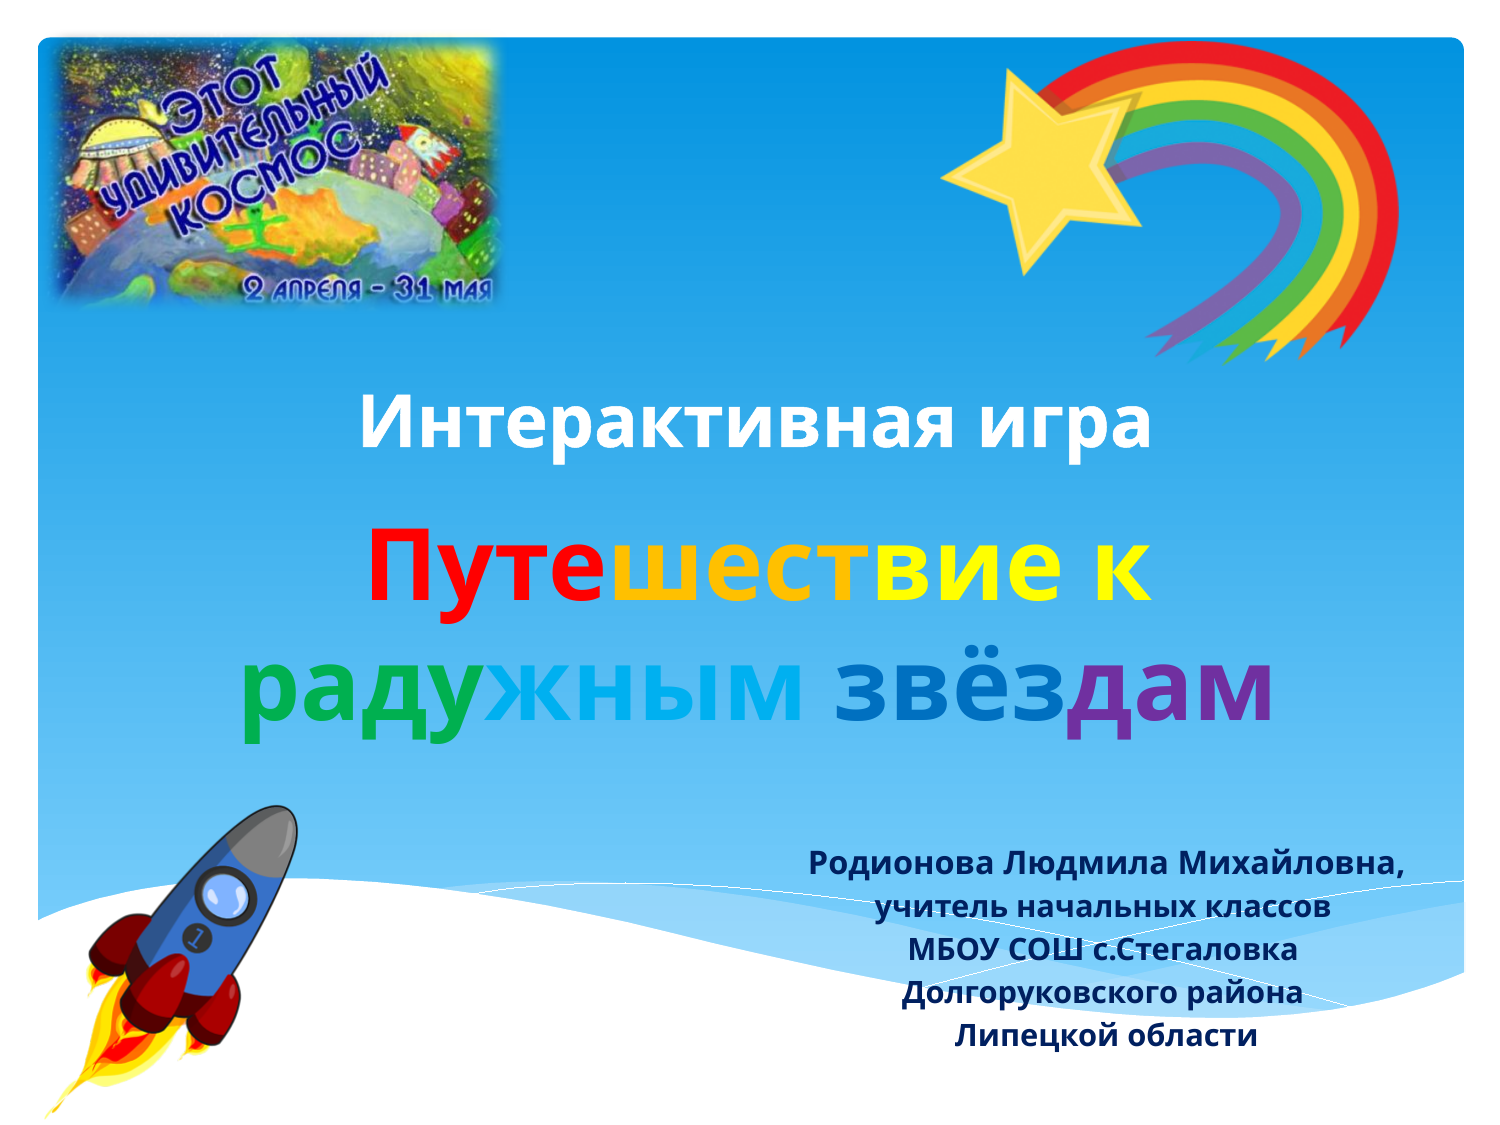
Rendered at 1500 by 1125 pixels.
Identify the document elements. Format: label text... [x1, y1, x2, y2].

title Путешествие к радужным звёздам [120, 456, 1396, 749]
picture [41, 28, 510, 315]
text_box Интерактивная игра [117, 365, 1393, 469]
picture [41, 798, 302, 1125]
subtitle Родионова Людмила Михайловна, учитель начальных классов МБОУ СОШ с.Стегаловка Долгоруковского района Липецкой области [755, 834, 1459, 1063]
picture [939, 42, 1399, 367]
